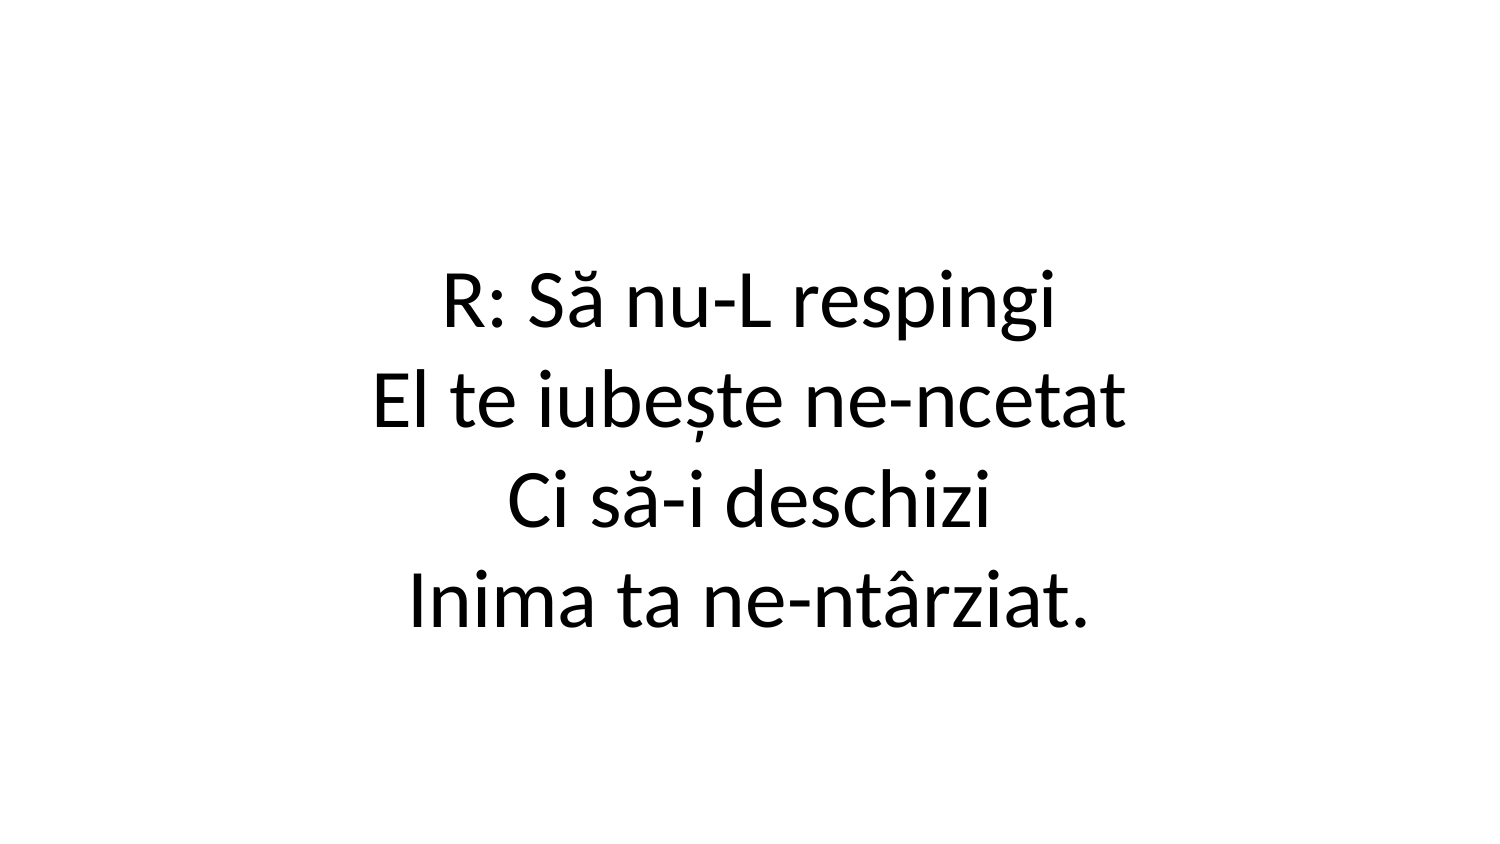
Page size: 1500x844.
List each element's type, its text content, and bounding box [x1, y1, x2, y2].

text_box R: Să nu-L respingi El te iubește ne-ncetat Ci să-i deschizi Inima ta ne-ntârziat. [356, 192, 1144, 652]
